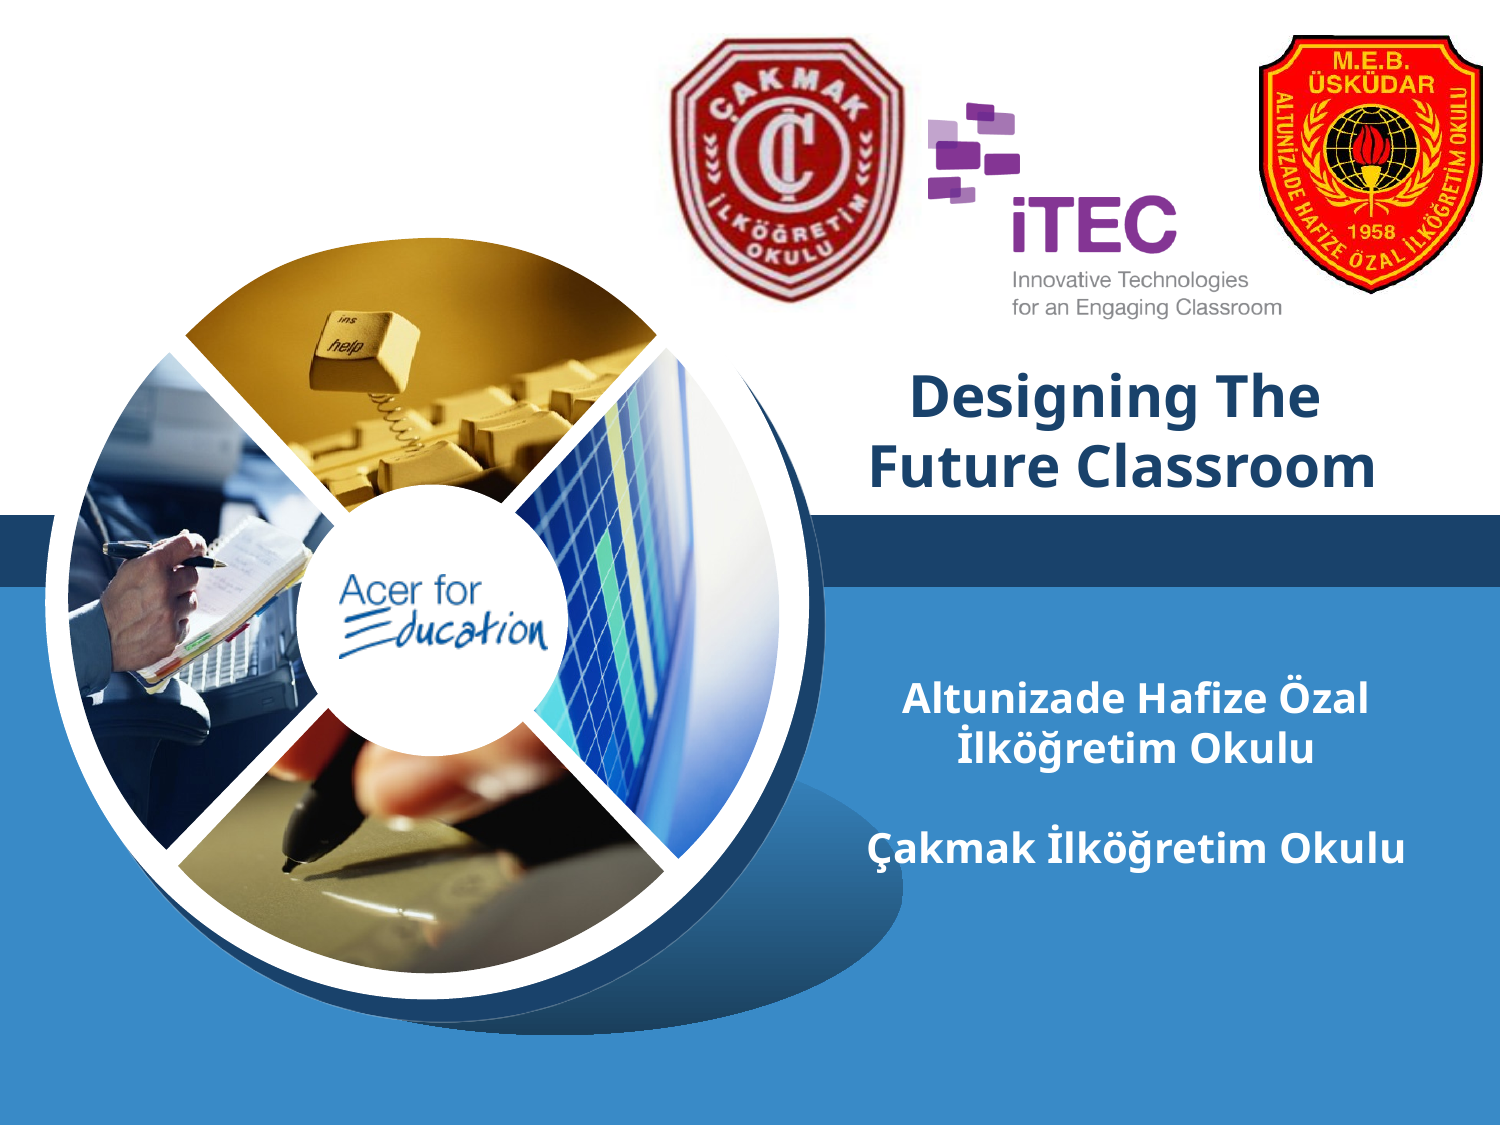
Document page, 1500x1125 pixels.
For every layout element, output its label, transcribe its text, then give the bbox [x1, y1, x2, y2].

picture [515, 347, 780, 859]
picture [68, 352, 334, 850]
picture [643, 32, 1483, 347]
picture [336, 573, 548, 659]
text_box Altunizade Hafize Özal İlköğretim Okulu Çakmak İlköğretim Okulu [773, 614, 1500, 930]
title Designing The Future Classroom [667, 278, 1500, 580]
picture [178, 708, 665, 974]
picture [185, 237, 657, 513]
